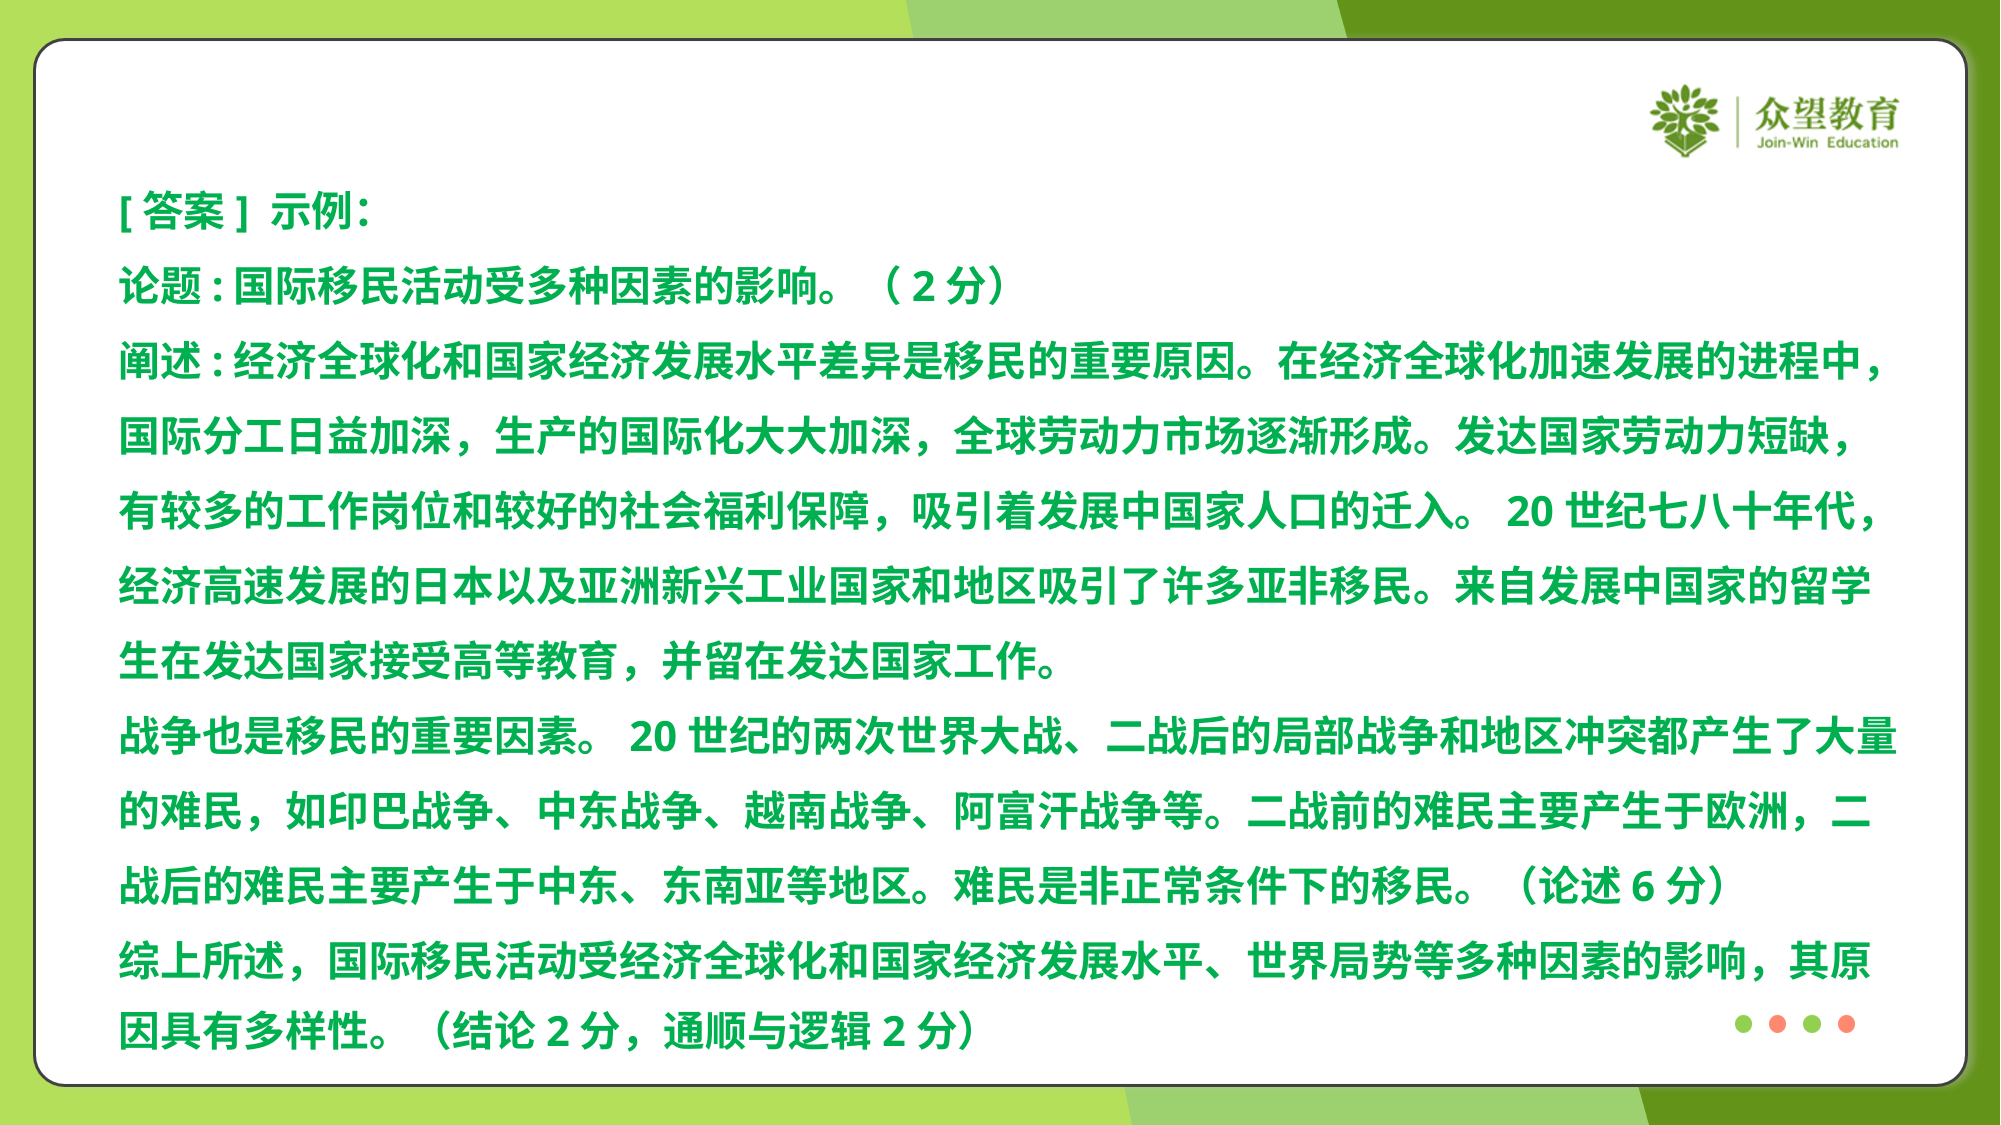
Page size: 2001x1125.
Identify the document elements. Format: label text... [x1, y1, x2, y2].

picture [0, 0, 2000, 1125]
text_box [答案] 示例： 论题:国际移民活动受多种因素的影响。（2分） 阐述:经济全球化和国家经济发展水平差异是移民的重要原因。在经济全球化加速发展的进程中， 国际分工日益加深，生产的国际化大大加深，全球劳动力市场逐渐形成。发达国家劳动力短缺， 有较多的工作岗位和较好的社会福利保障，吸引着发展中国家人口的迁入。20世纪七八十年代， 经济高速发展的日本以及亚洲新兴工业国家和地区吸引了许多亚非移民。来自发展中国家的留学 生在发达国家接受高等教育，并留在发达国家工作。 战争也是移民的重要因素。20世纪的两次世界大战、二战后的局部战争和地区冲突都产生了大量 的难民，如印巴战争、中东战争、越南战争、阿富汗战争等。二战前的难民主要产生于欧洲，二 战后的难民主要产生于中东、东南亚等地区。难民是非正常条件下的移民。（论述6分） 综上所述，国际移民活动受经济全球化和国家经济发展水平、世界局势等多种因素的影响，其原 因具有多样性。（结论2分，通顺与逻辑2分） [118, 159, 1883, 1049]
